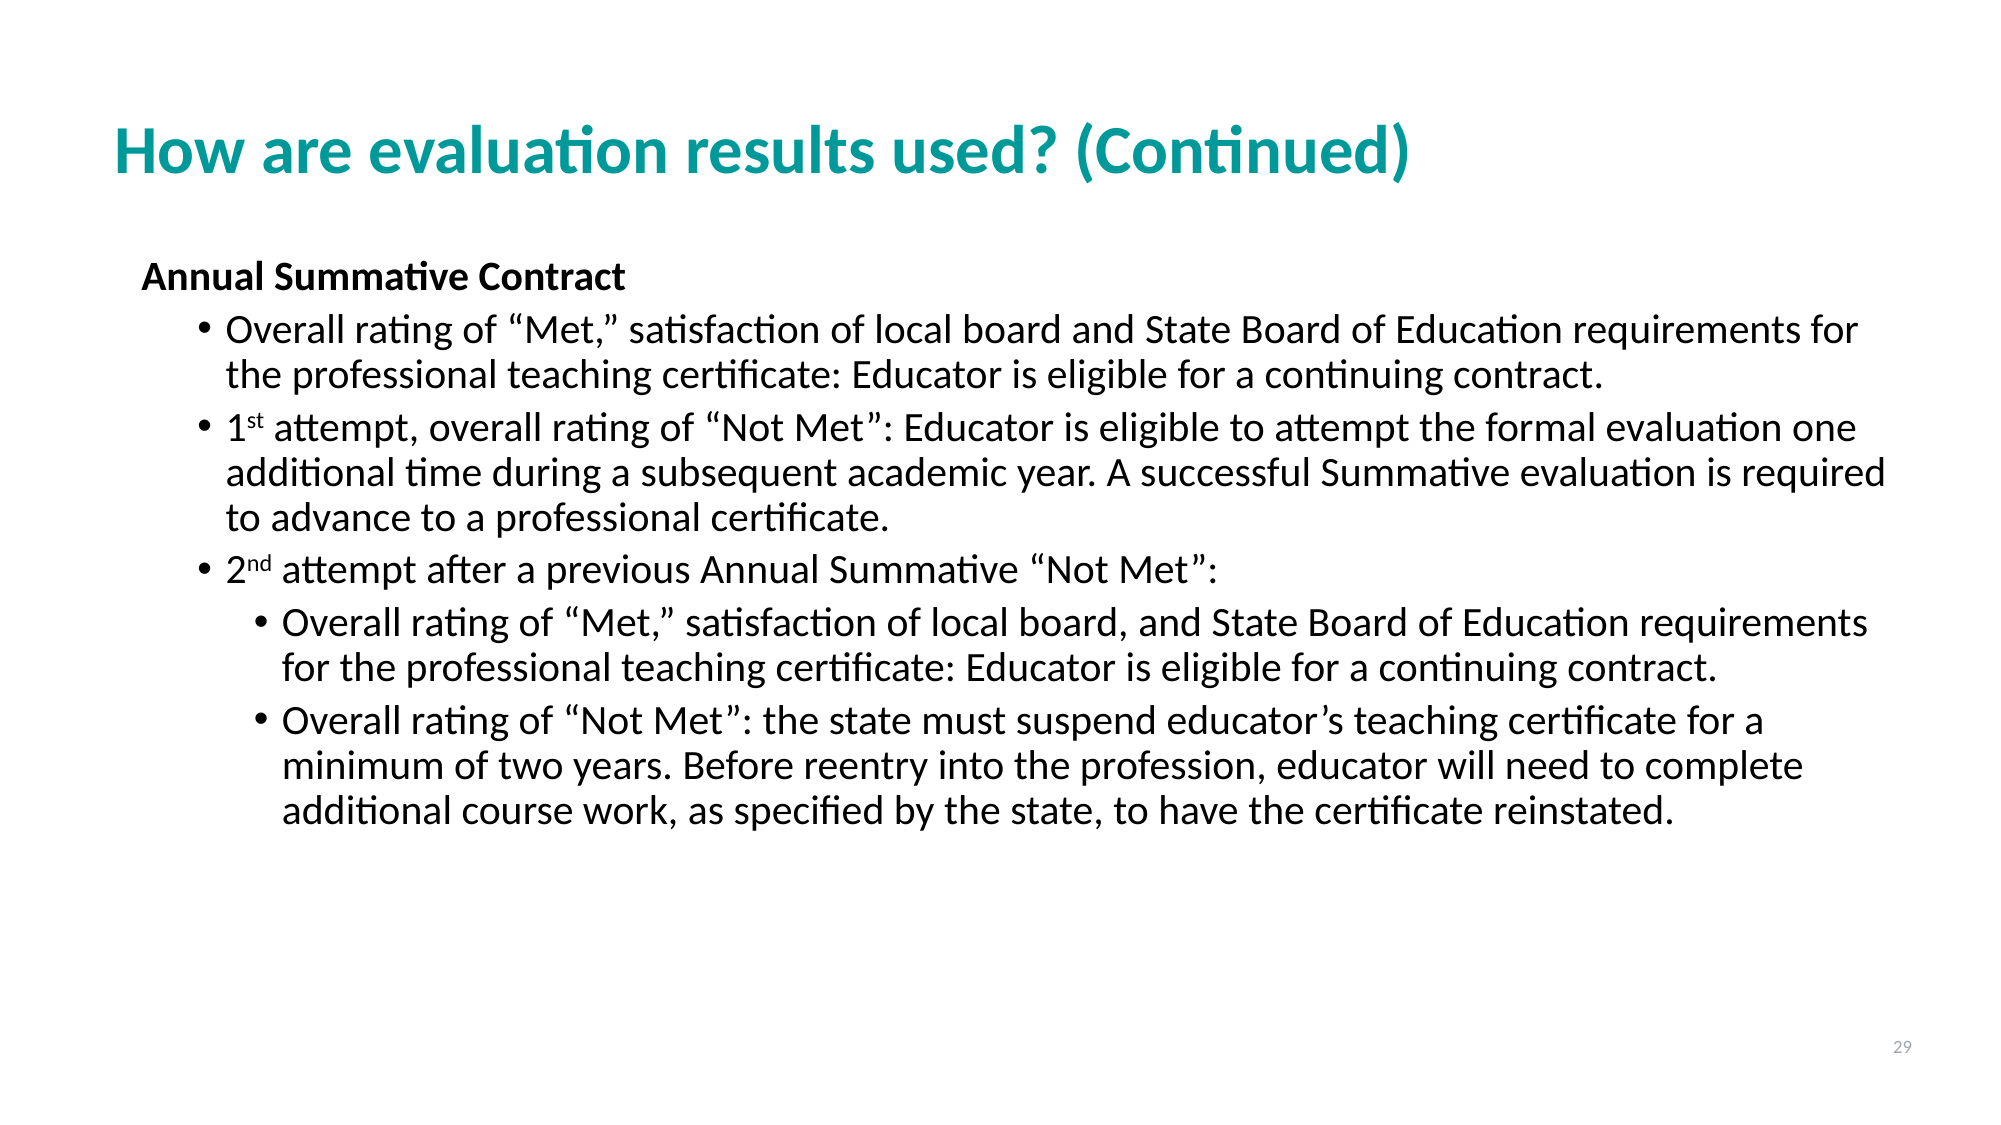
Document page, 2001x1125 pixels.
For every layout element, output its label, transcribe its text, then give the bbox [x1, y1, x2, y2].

title How are evaluation results used? (Continued) [114, 49, 1605, 188]
slide_number 29 [1462, 1016, 1913, 1076]
list Annual Summative Contract Overall rating of “Met,” satisfaction of local board and State Board of Education requirements for the professional teaching certificate: Educator is eligible for a continuing contract. 1st attempt, overall rating of “Not Met”: Educator is eligible to attempt the formal evaluation one additional time during a subsequent academic year. A successful Summative evaluation is required to advance to a professional certificate. 2nd attempt after a previous Annual Summative “Not Met”: Overall rating of “Met,” satisfaction of local board, and State Board of Education requirements for the professional teaching certificate: Educator is eligible for a continuing contract. Overall rating of “Not Met”: the state must suspend educator’s teaching certificate for a minimum of two years. Before reentry into the profession, educator will need to complete additional course work, as specified by the state, to have the certificate reinstated. [141, 254, 1913, 932]
